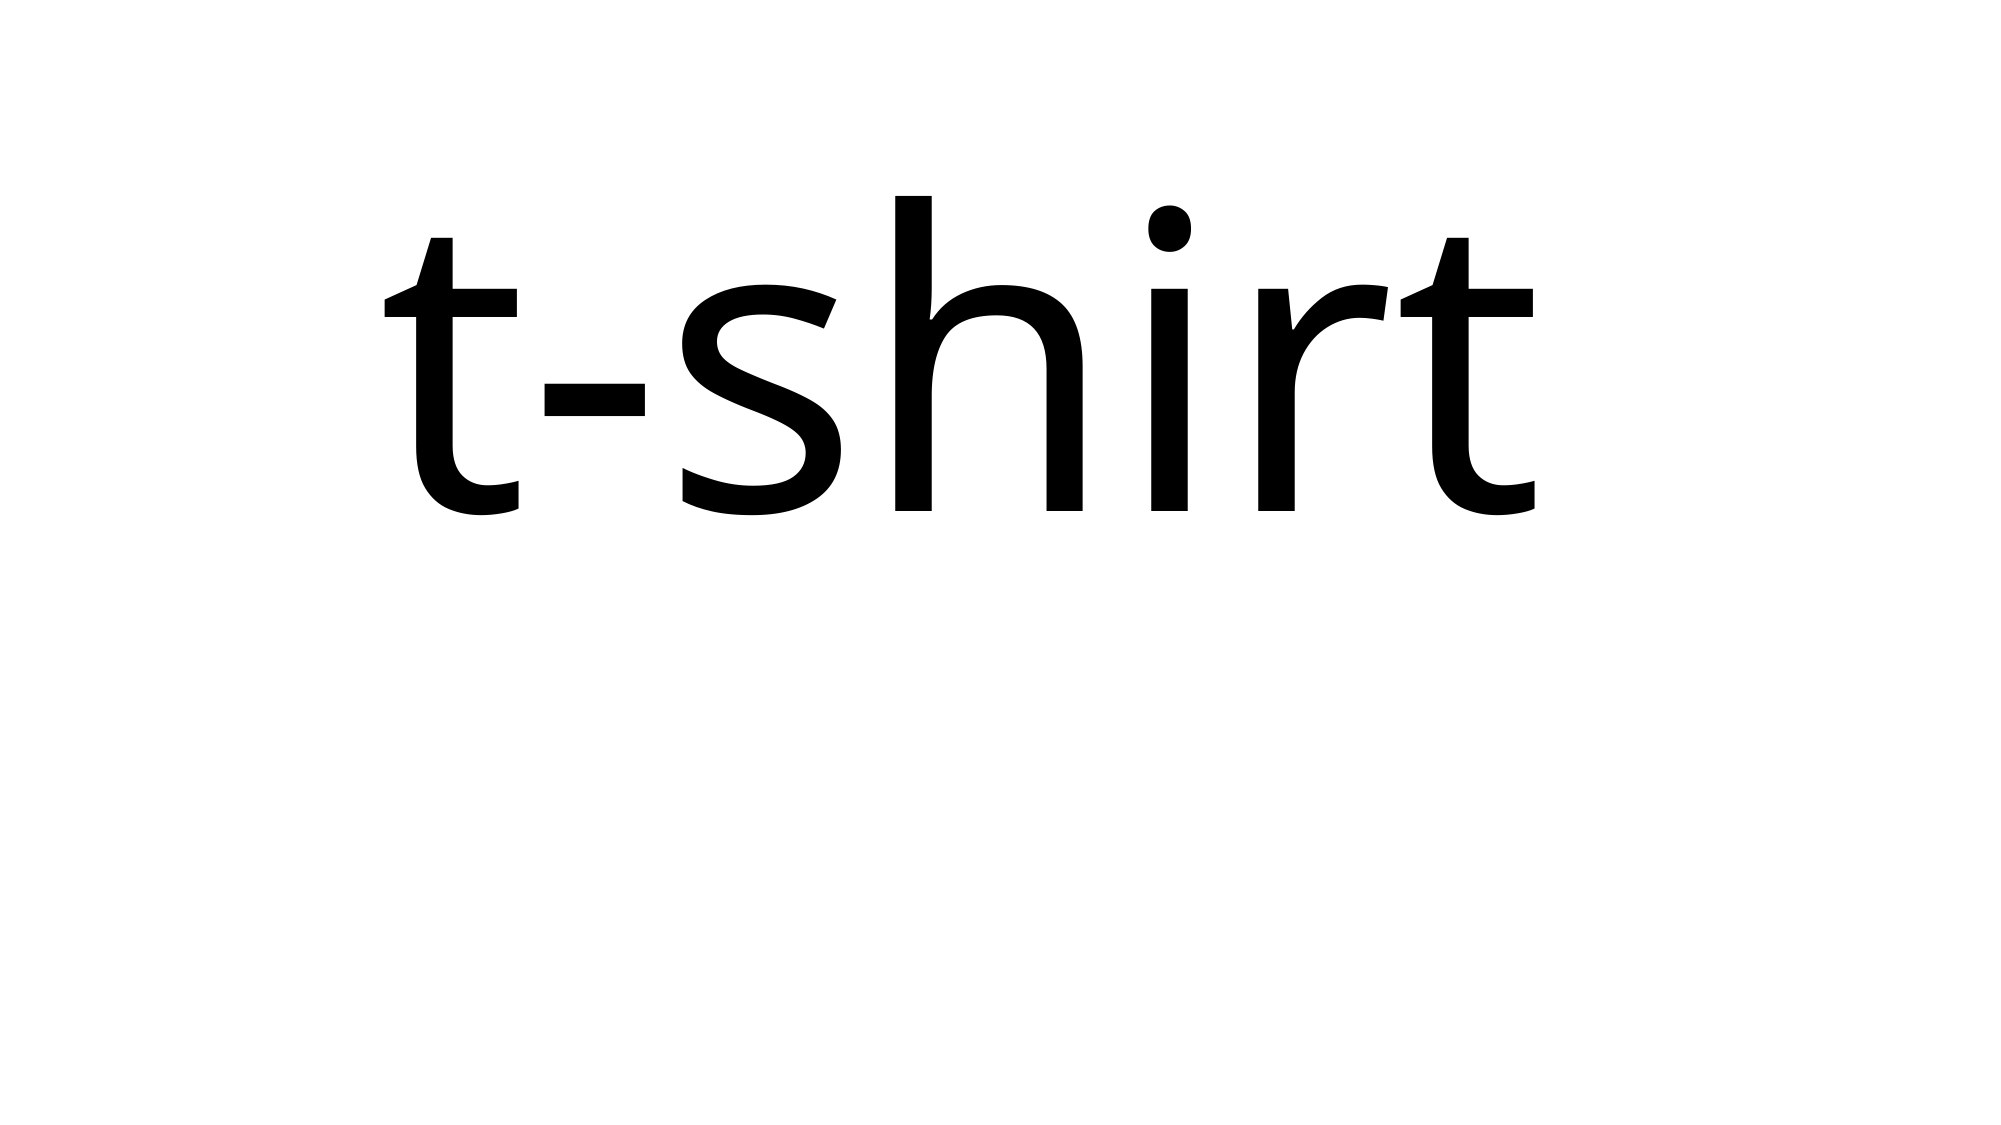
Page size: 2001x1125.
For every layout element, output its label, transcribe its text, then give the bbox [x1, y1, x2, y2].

text_box t-shirt [95, 89, 1829, 603]
